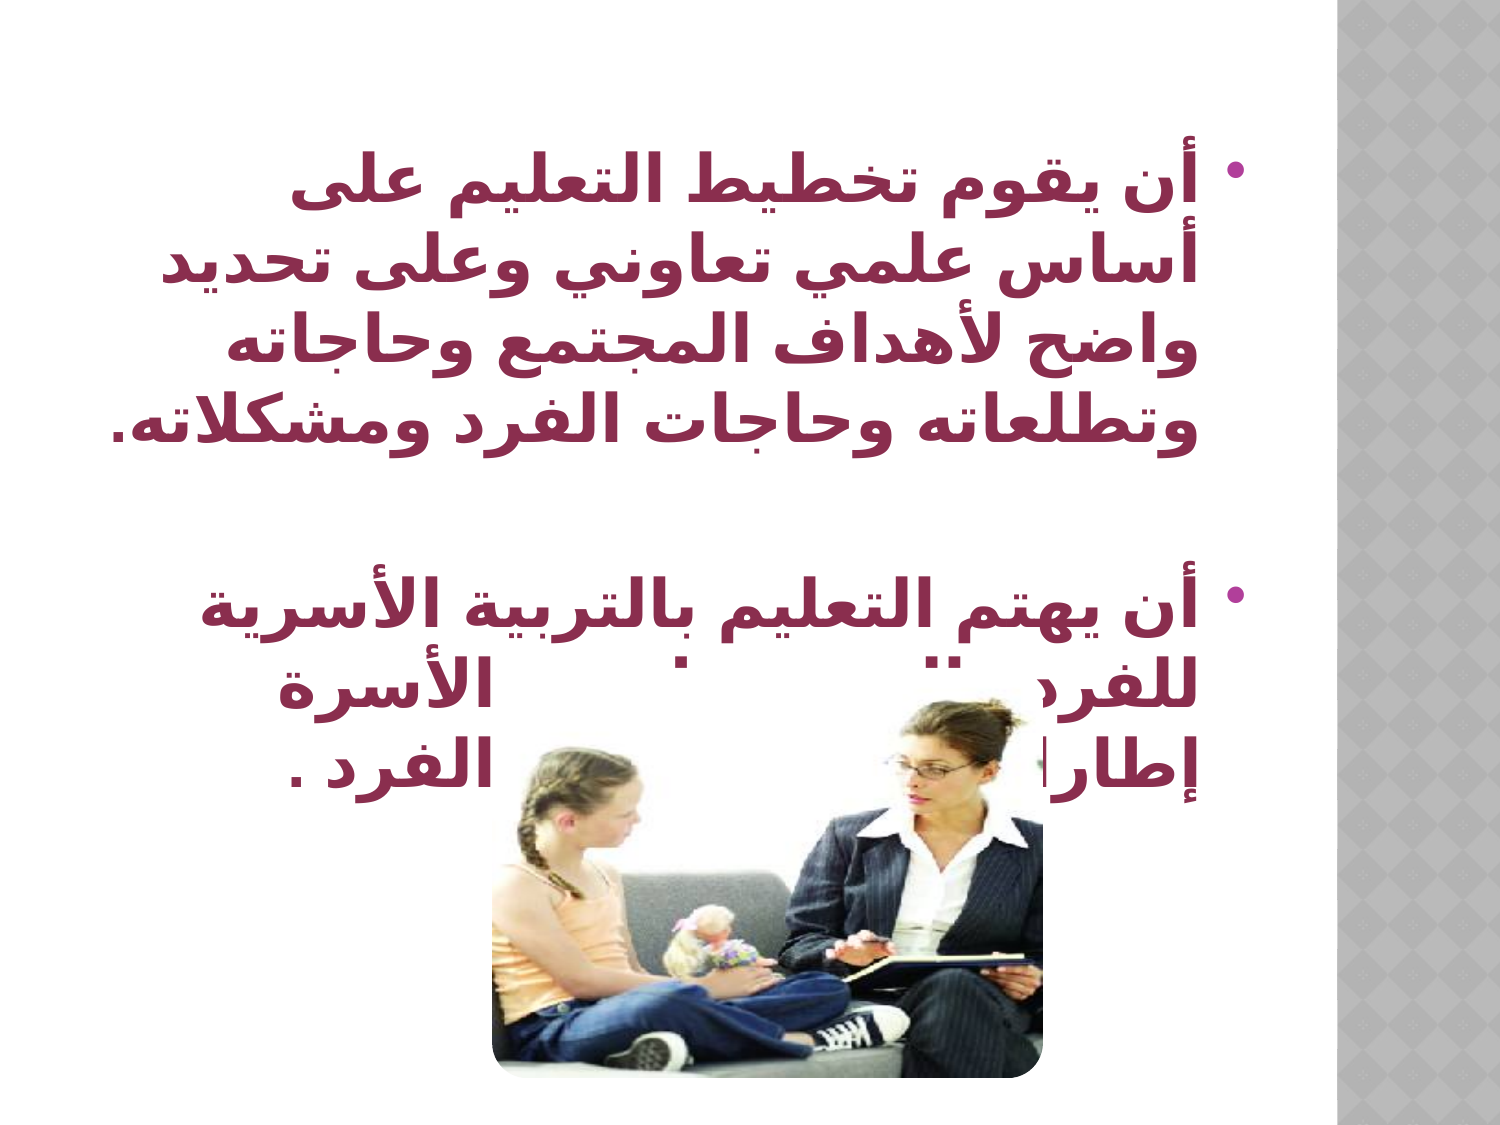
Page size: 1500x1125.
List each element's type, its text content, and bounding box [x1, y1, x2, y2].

picture [491, 667, 1044, 1079]
list أن يقوم تخطيط التعليم على أساس علمي تعاوني وعلى تحديد واضح لأهداف المجتمع وحاجاته وتطلعاته وحاجات الفرد ومشكلاته. أن يهتم التعليم بالتربية الأسرية للفرد والتي تجعل من الأسرة إطارا صحيا يعيش فيه الفرد . [75, 128, 1263, 1059]
